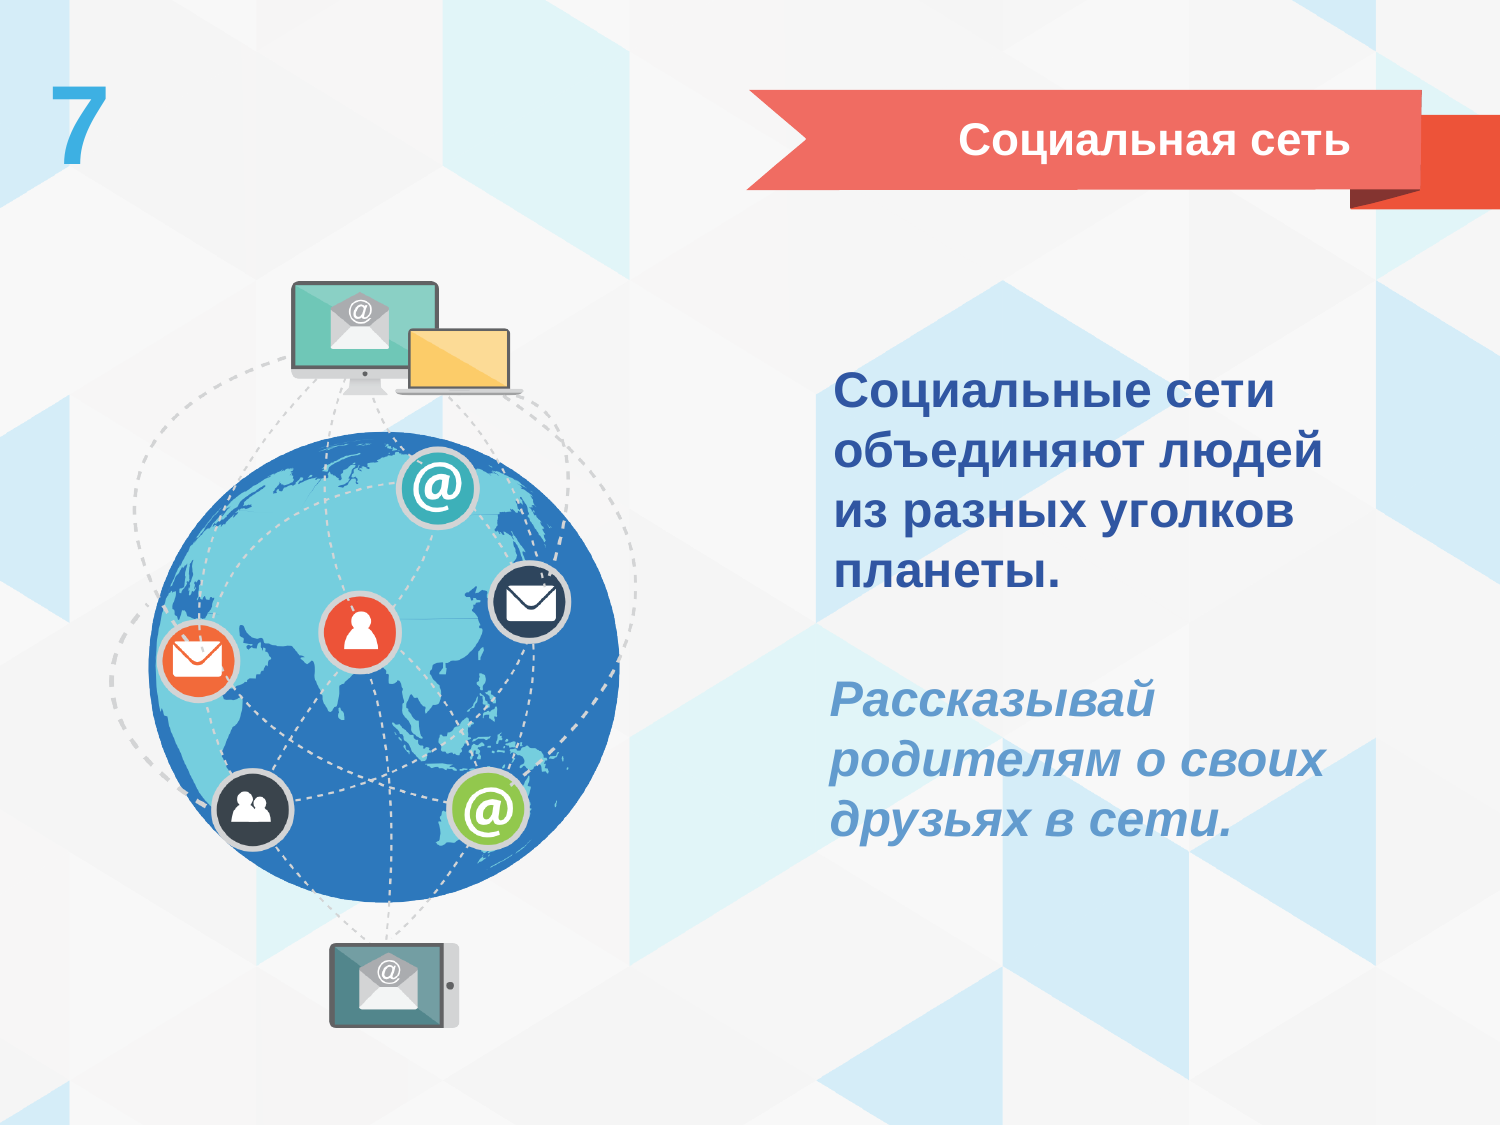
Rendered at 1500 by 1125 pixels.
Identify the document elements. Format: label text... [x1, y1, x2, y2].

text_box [746, 89, 1500, 210]
text_box Рассказывай родителям о своих друзьях в сети. [814, 659, 1422, 854]
picture [108, 281, 638, 1028]
text_box Социальные сети объединяют людей из разных уголков планеты. [818, 349, 1384, 605]
slide_number 7 [33, 78, 183, 161]
